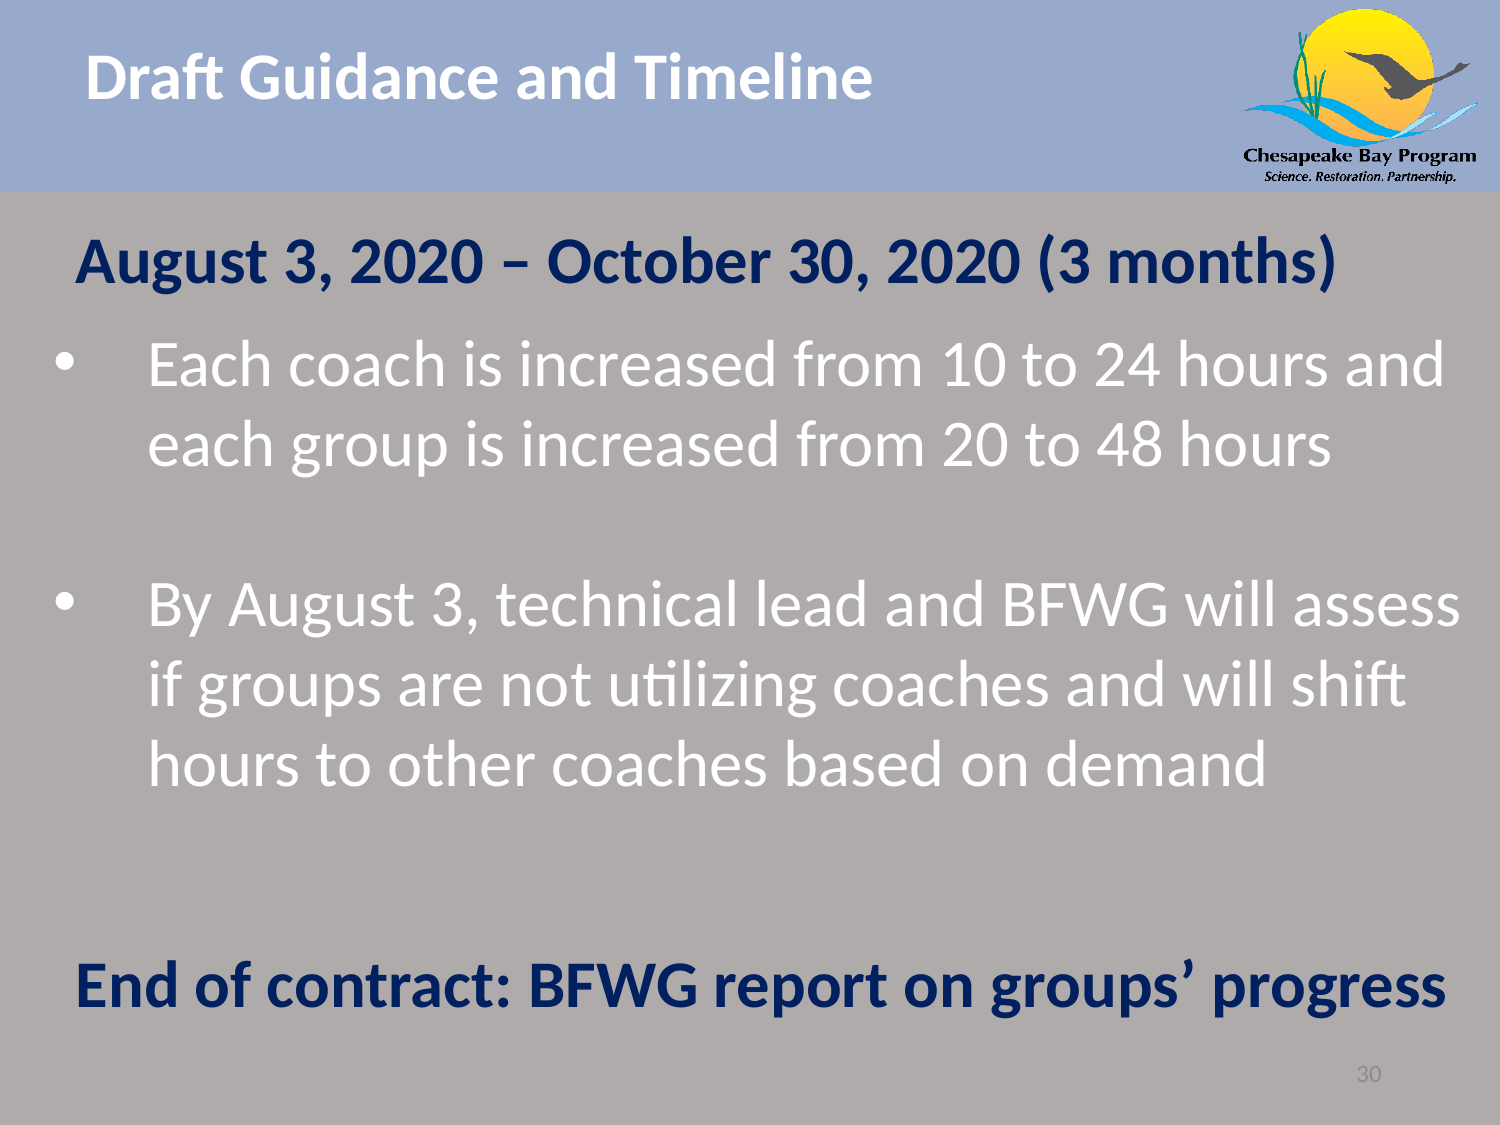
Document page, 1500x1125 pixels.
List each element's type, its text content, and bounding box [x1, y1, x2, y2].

text_box End of contract: BFWG report on groups’ progress [61, 933, 1500, 1029]
text_box [0, 0, 1500, 193]
text_box August 3, 2020 – October 30, 2020 (3 months) [61, 209, 1500, 304]
picture [1241, 7, 1478, 184]
text_box Each coach is increased from 10 to 24 hours and each group is increased from 20 to 48 hours By August 3, technical lead and BFWG will assess if groups are not utilizing coaches and will shift hours to other coaches based on demand [38, 312, 1478, 1028]
text_box Draft Guidance and Timeline [70, 25, 1241, 120]
slide_number 30 [1059, 1042, 1397, 1103]
